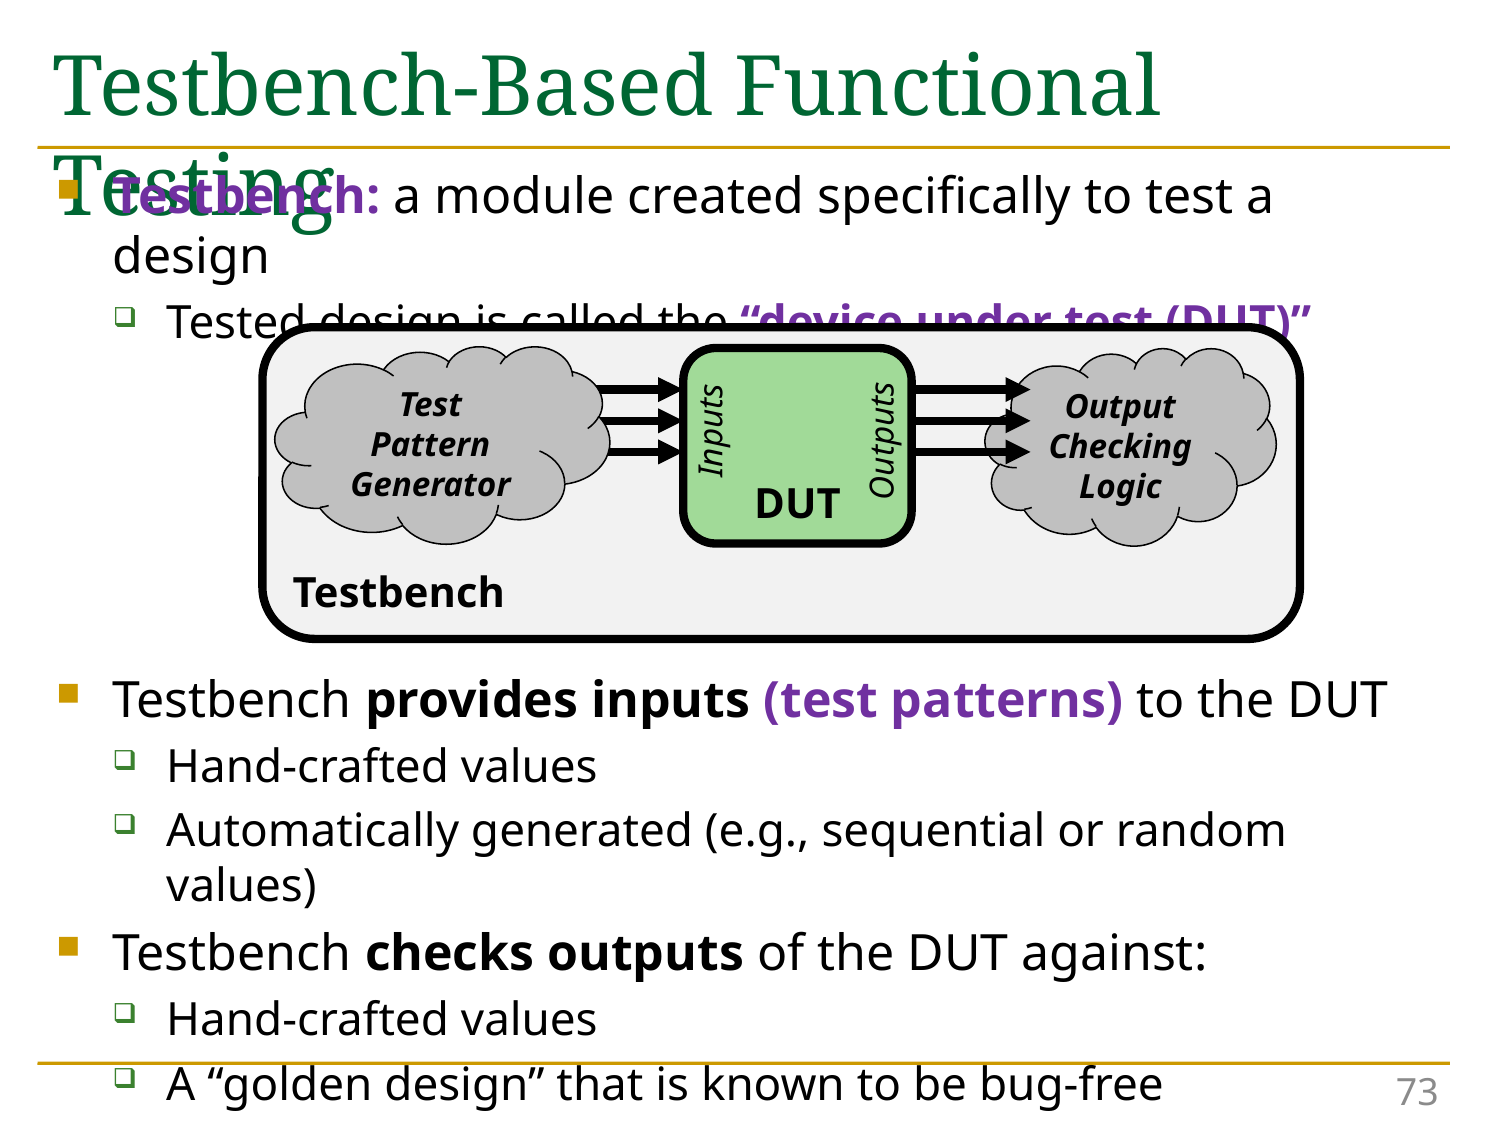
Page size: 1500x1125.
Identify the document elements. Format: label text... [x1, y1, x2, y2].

text_box Testbench provides inputs (test patterns) to the DUT Hand-crafted values Automatically generated (e.g., sequential or random values) Testbench checks outputs of the DUT against: Hand-crafted values A “golden design” that is known to be bug-free [41, 660, 1454, 1059]
list Testbench: a module created specifically to test a design Tested design is called the “device under test (DUT)” [41, 156, 1454, 331]
slide_number 73 [1116, 1063, 1454, 1124]
title Testbench-Based Functional Testing [37, 24, 1450, 200]
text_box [262, 326, 1301, 640]
